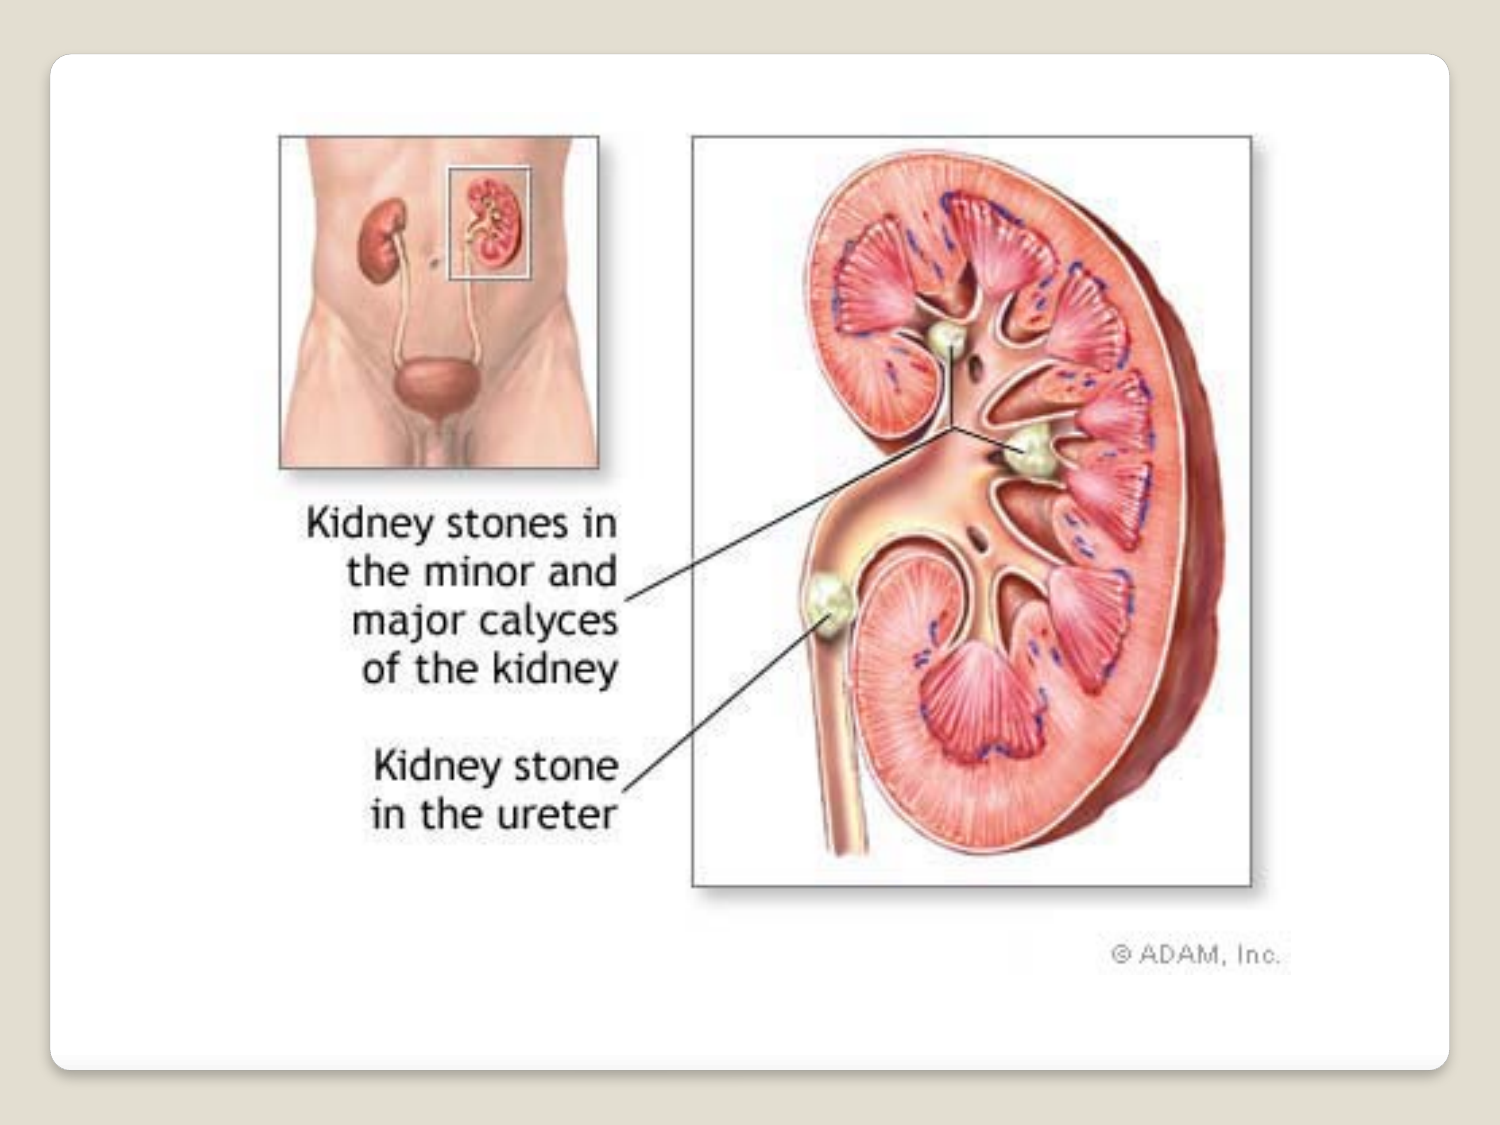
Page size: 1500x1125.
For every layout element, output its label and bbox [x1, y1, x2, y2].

picture [212, 112, 1291, 976]
